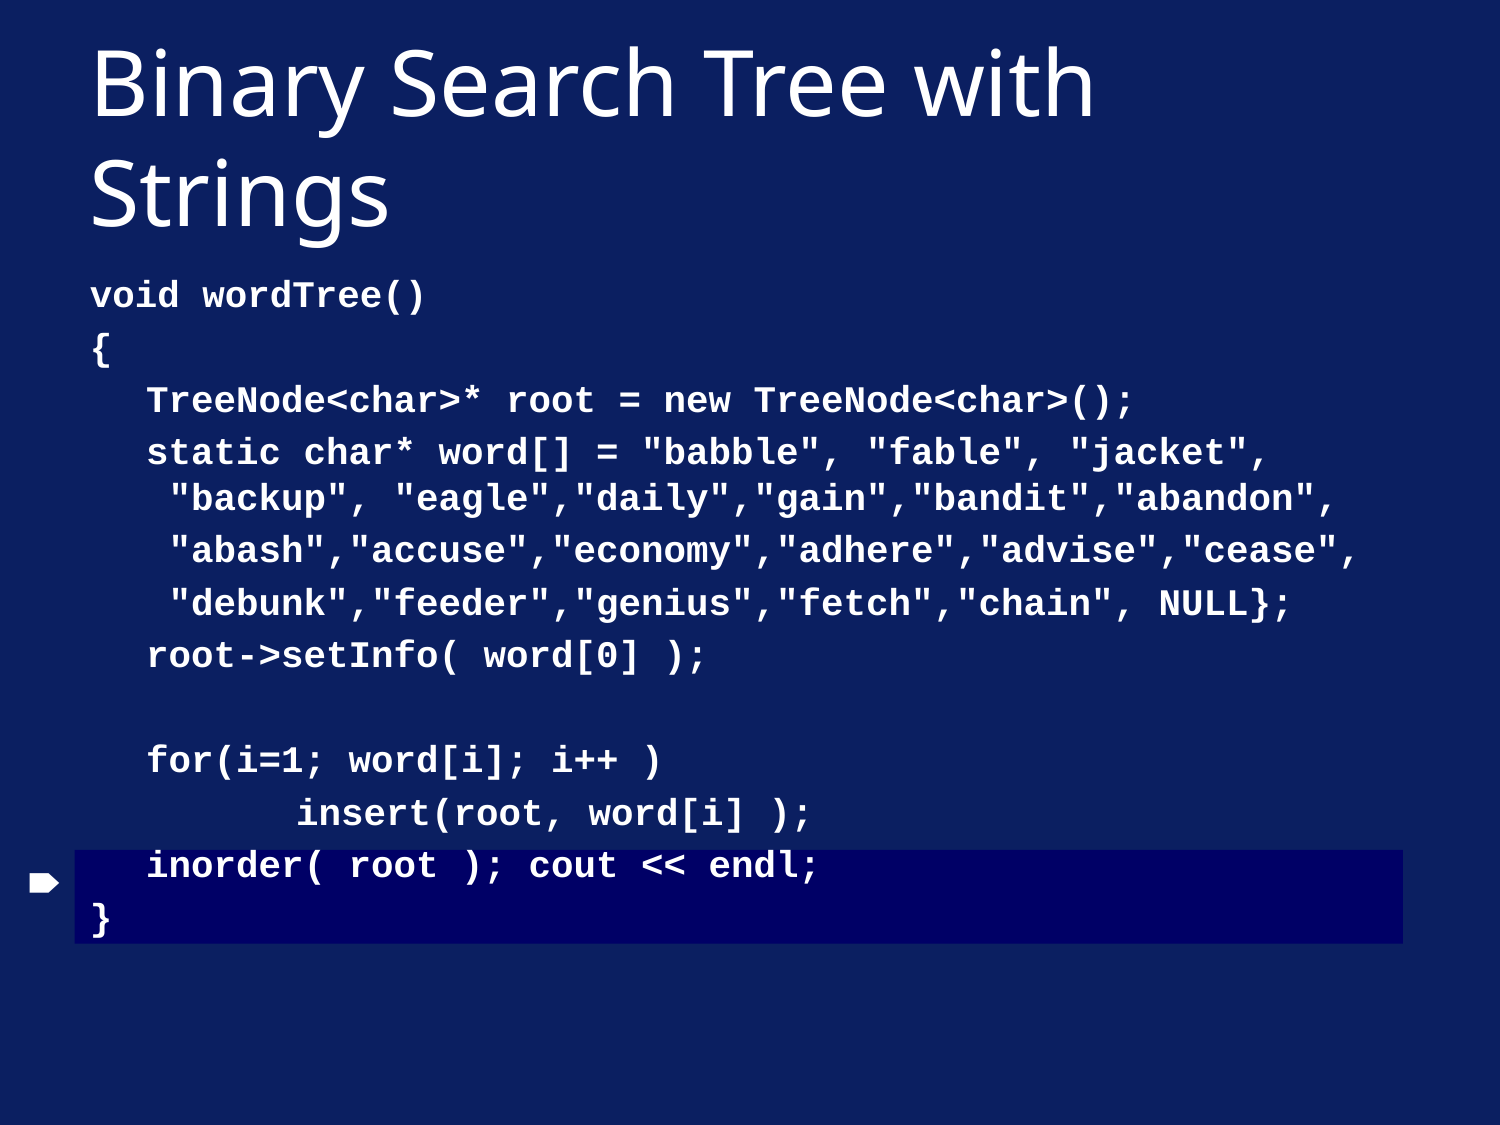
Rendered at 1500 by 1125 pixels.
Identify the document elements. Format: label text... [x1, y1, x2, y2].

list void wordTree() { TreeNode<char>* root = new TreeNode<char>(); static char* word[] = "babble", "fable", "jacket", "backup", "eagle","daily","gain","bandit","abandon", "abash","accuse","economy","adhere","advise","cease", "debunk","feeder","genius","fetch","chain", NULL}; root->setInfo( word[0] ); for(i=1; word[i]; i++ ) insert(root, word[i] ); inorder( root ); cout << endl; } [74, 262, 1425, 1038]
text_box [12, 849, 1404, 953]
title Binary Search Tree with Strings [74, 59, 1425, 210]
